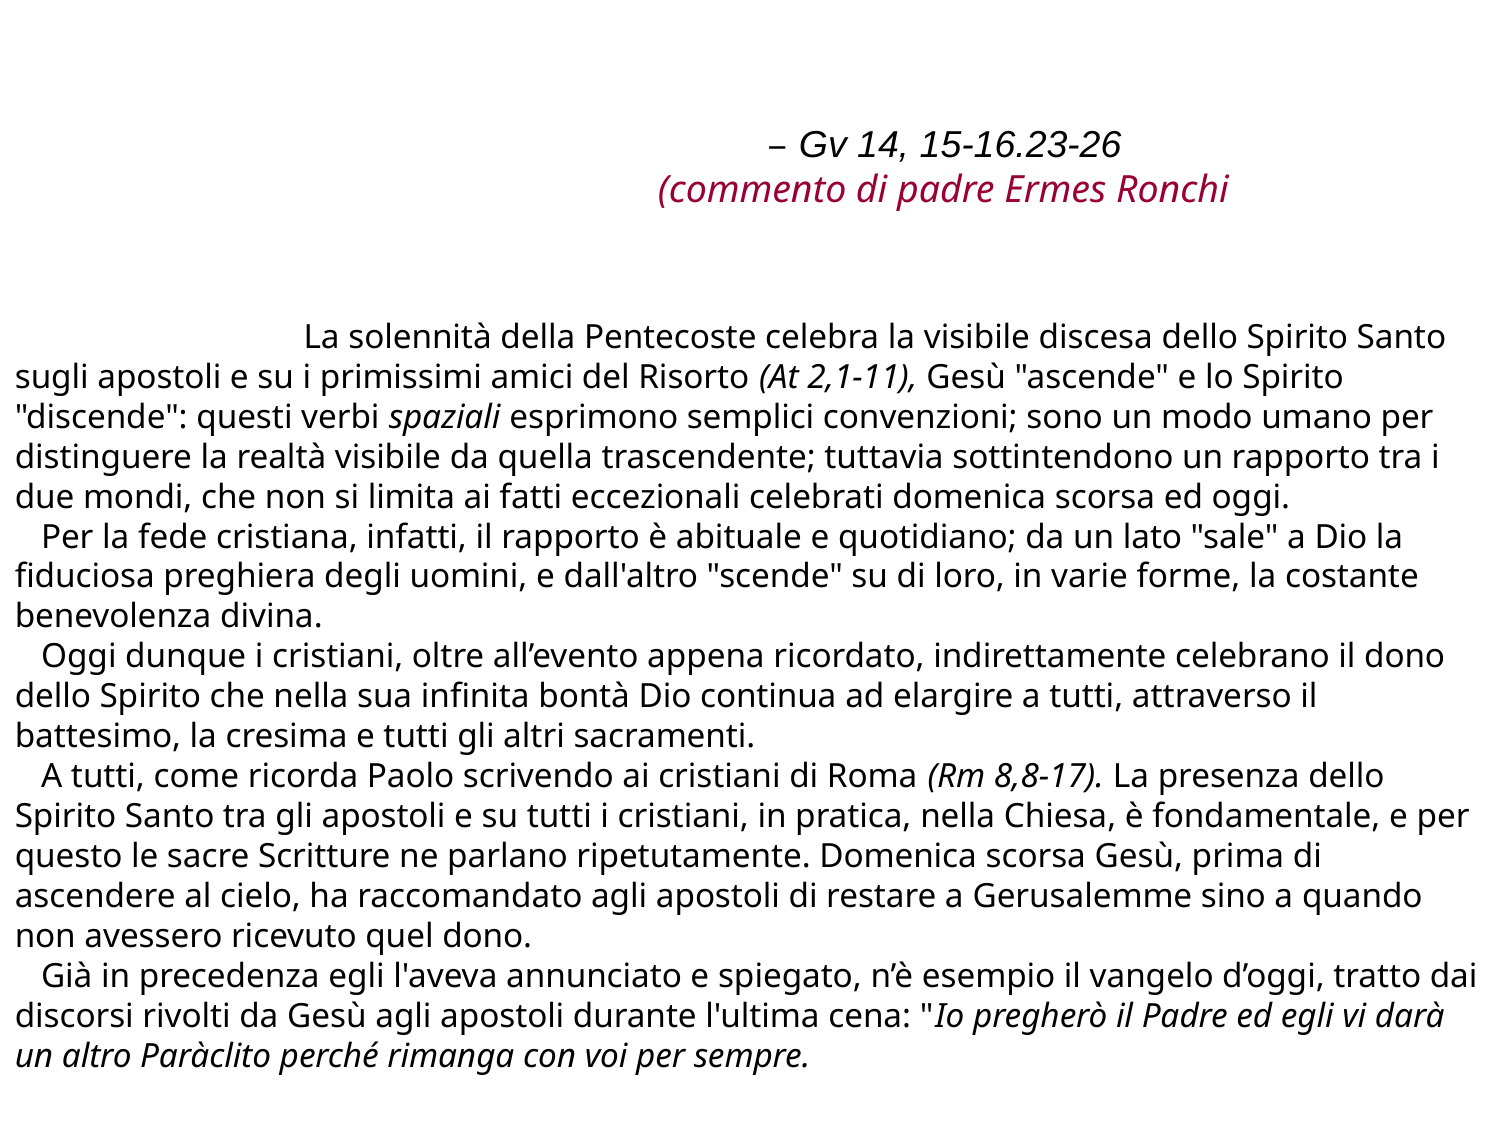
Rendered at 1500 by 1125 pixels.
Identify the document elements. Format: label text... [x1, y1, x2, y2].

text_box La solennità della Pentecoste celebra la visibile discesa dello Spirito Santo sugli apostoli e su i primissimi amici del Risorto (At 2,1-11), Gesù "ascende" e lo Spirito "discende": questi verbi spaziali esprimono semplici convenzioni; sono un modo umano per distinguere la realtà visibile da quella trascendente; tuttavia sottintendono un rapporto tra i due mondi, che non si limita ai fatti eccezionali celebrati domenica scorsa ed oggi. Per la fede cristiana, infatti, il rapporto è abituale e quotidiano; da un lato "sale" a Dio la fiduciosa preghiera degli uomini, e dall'altro "scende" su di loro, in varie forme, la costante benevolenza divina. Oggi dunque i cristiani, oltre all’evento appena ricordato, indirettamente celebrano il dono dello Spirito che nella sua infinita bontà Dio continua ad elargire a tutti, attraverso il battesimo, la cresima e tutti gli altri sacramenti. A tutti, come ricorda Paolo scrivendo ai cristiani di Roma (Rm 8,8-17). La presenza dello Spirito Santo tra gli apostoli e su tutti i cristiani, in pratica, nella Chiesa, è fondamentale, e per questo le sacre Scritture ne parlano ripetutamente. Domenica scorsa Gesù, prima di ascendere al cielo, ha raccomandato agli apostoli di restare a Gerusalemme sino a quando non avessero ricevuto quel dono. Già in precedenza egli l'aveva annunciato e spiegato, n’è esempio il vangelo d’oggi, tratto dai discorsi rivolti da Gesù agli apostoli durante l'ultima cena: "Io pregherò il Padre ed egli vi darà un altro Paràclito perché rimanga con voi per sempre. [0, 711, 1500, 799]
text_box La solennità della Pentecoste celebra la visibile discesa dello Spirito Santo sugli apostoli e su i primissimi amici del Risorto (At 2,1-11), Gesù "ascende" e lo Spirito "discende": questi verbi spaziali esprimono semplici convenzioni; sono un modo umano per distinguere la realtà visibile da quella trascendente; tuttavia sottintendono un rapporto tra i due mondi, che non si limita ai fatti eccezionali celebrati domenica scorsa ed oggi. Per la fede cristiana, infatti, il rapporto è abituale e quotidiano; da un lato "sale" a Dio la fiduciosa preghiera degli uomini, e dall'altro "scende" su di loro, in varie forme, la costante benevolenza divina. Oggi dunque i cristiani, oltre all’evento appena ricordato, indirettamente celebrano il dono dello Spirito che nella sua infinita bontà Dio continua ad elargire a tutti, attraverso il battesimo, la cresima e tutti gli altri sacramenti. A tutti, come ricorda Paolo scrivendo ai cristiani di Roma (Rm 8,8-17). La presenza dello Spirito Santo tra gli apostoli e su tutti i cristiani, in pratica, nella Chiesa, è fondamentale, e per questo le sacre Scritture ne parlano ripetutamente. Domenica scorsa Gesù, prima di ascendere al cielo, ha raccomandato agli apostoli di restare a Gerusalemme sino a quando non avessero ricevuto quel dono. Già in precedenza egli l'aveva annunciato e spiegato, n’è esempio il vangelo d’oggi, tratto dai discorsi rivolti da Gesù agli apostoli durante l'ultima cena: "Io pregherò il Padre ed egli vi darà un altro Paràclito perché rimanga con voi per sempre. [0, 307, 1500, 710]
text_box La solennità della Pentecoste celebra la visibile discesa dello Spirito Santo sugli apostoli e su i primissimi amici del Risorto (At 2,1-11), Gesù "ascende" e lo Spirito "discende": questi verbi spaziali esprimono semplici convenzioni; sono un modo umano per distinguere la realtà visibile da quella trascendente; tuttavia sottintendono un rapporto tra i due mondi, che non si limita ai fatti eccezionali celebrati domenica scorsa ed oggi. Per la fede cristiana, infatti, il rapporto è abituale e quotidiano; da un lato "sale" a Dio la fiduciosa preghiera degli uomini, e dall'altro "scende" su di loro, in varie forme, la costante benevolenza divina. Oggi dunque i cristiani, oltre all’evento appena ricordato, indirettamente celebrano il dono dello Spirito che nella sua infinita bontà Dio continua ad elargire a tutti, attraverso il battesimo, la cresima e tutti gli altri sacramenti. A tutti, come ricorda Paolo scrivendo ai cristiani di Roma (Rm 8,8-17). La presenza dello Spirito Santo tra gli apostoli e su tutti i cristiani, in pratica, nella Chiesa, è fondamentale, e per questo le sacre Scritture ne parlano ripetutamente. Domenica scorsa Gesù, prima di ascendere al cielo, ha raccomandato agli apostoli di restare a Gerusalemme sino a quando non avessero ricevuto quel dono. Già in precedenza egli l'aveva annunciato e spiegato, n’è esempio il vangelo d’oggi, tratto dai discorsi rivolti da Gesù agli apostoli durante l'ultima cena: "Io pregherò il Padre ed egli vi darà un altro Paràclito perché rimanga con voi per sempre. [0, 801, 1500, 1081]
text_box – Gv 14, 15-16.23-26 (commento di padre Ermes Ronchi [362, 112, 1500, 218]
